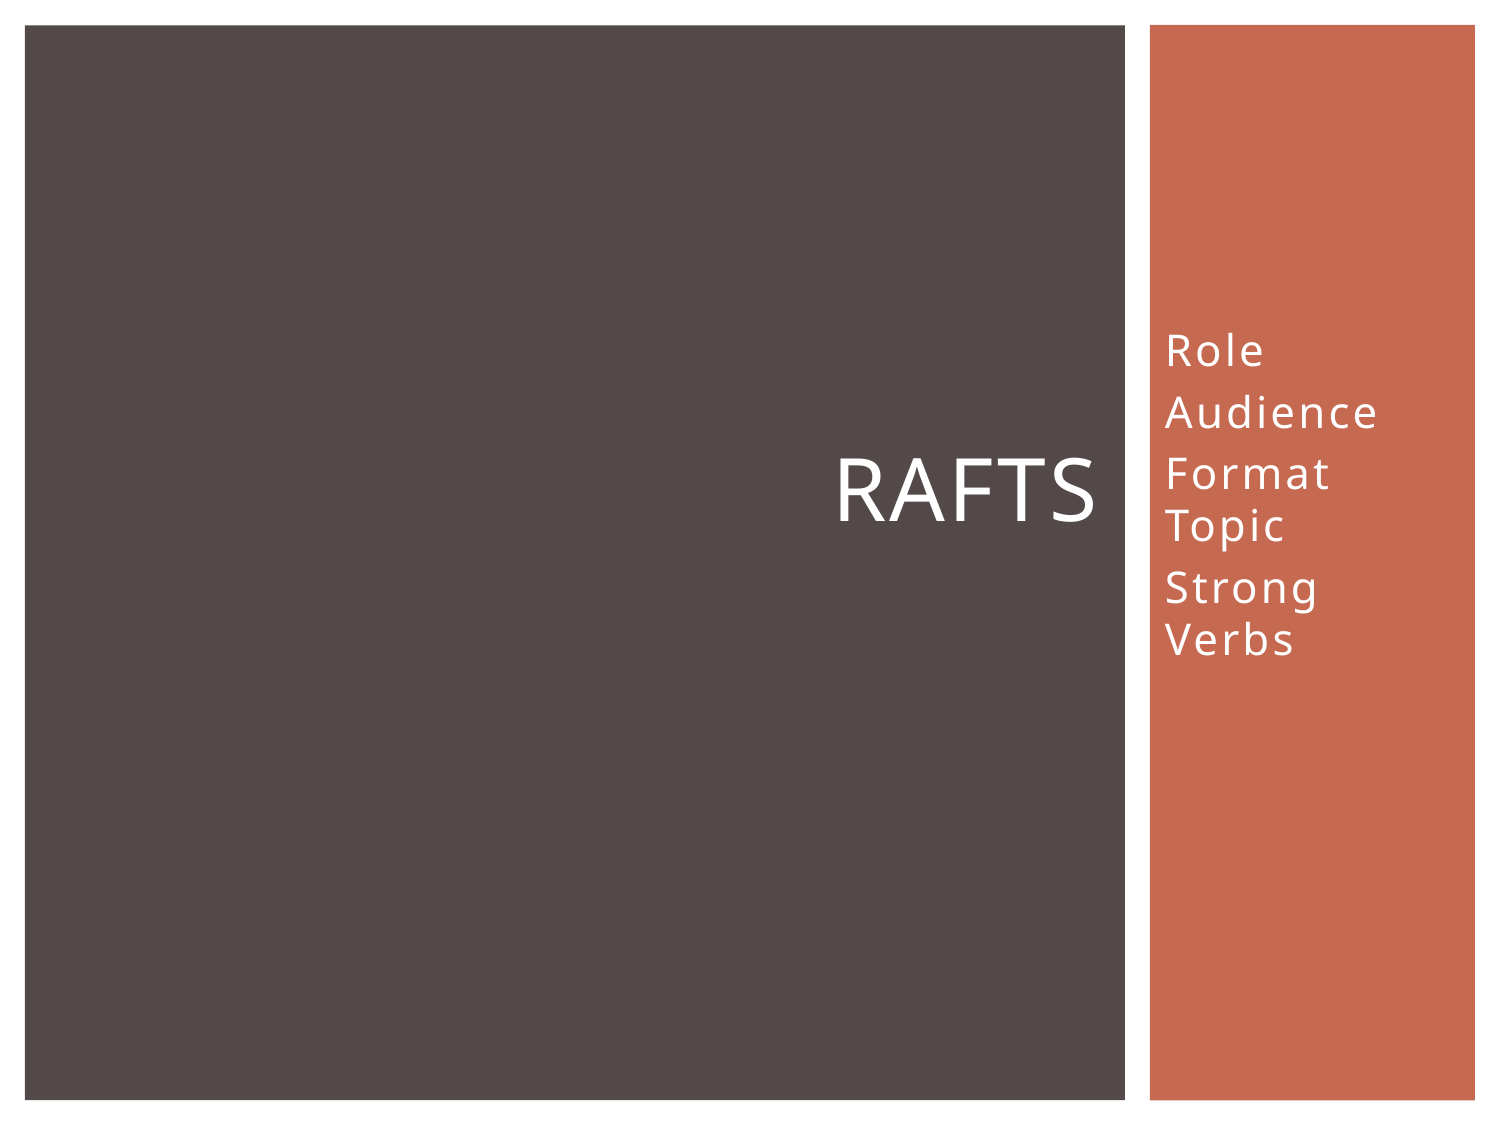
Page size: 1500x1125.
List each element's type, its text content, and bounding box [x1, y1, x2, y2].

title Rafts [75, 336, 1113, 637]
subtitle Role Audience Format Topic Strong Verbs [1149, 312, 1475, 675]
